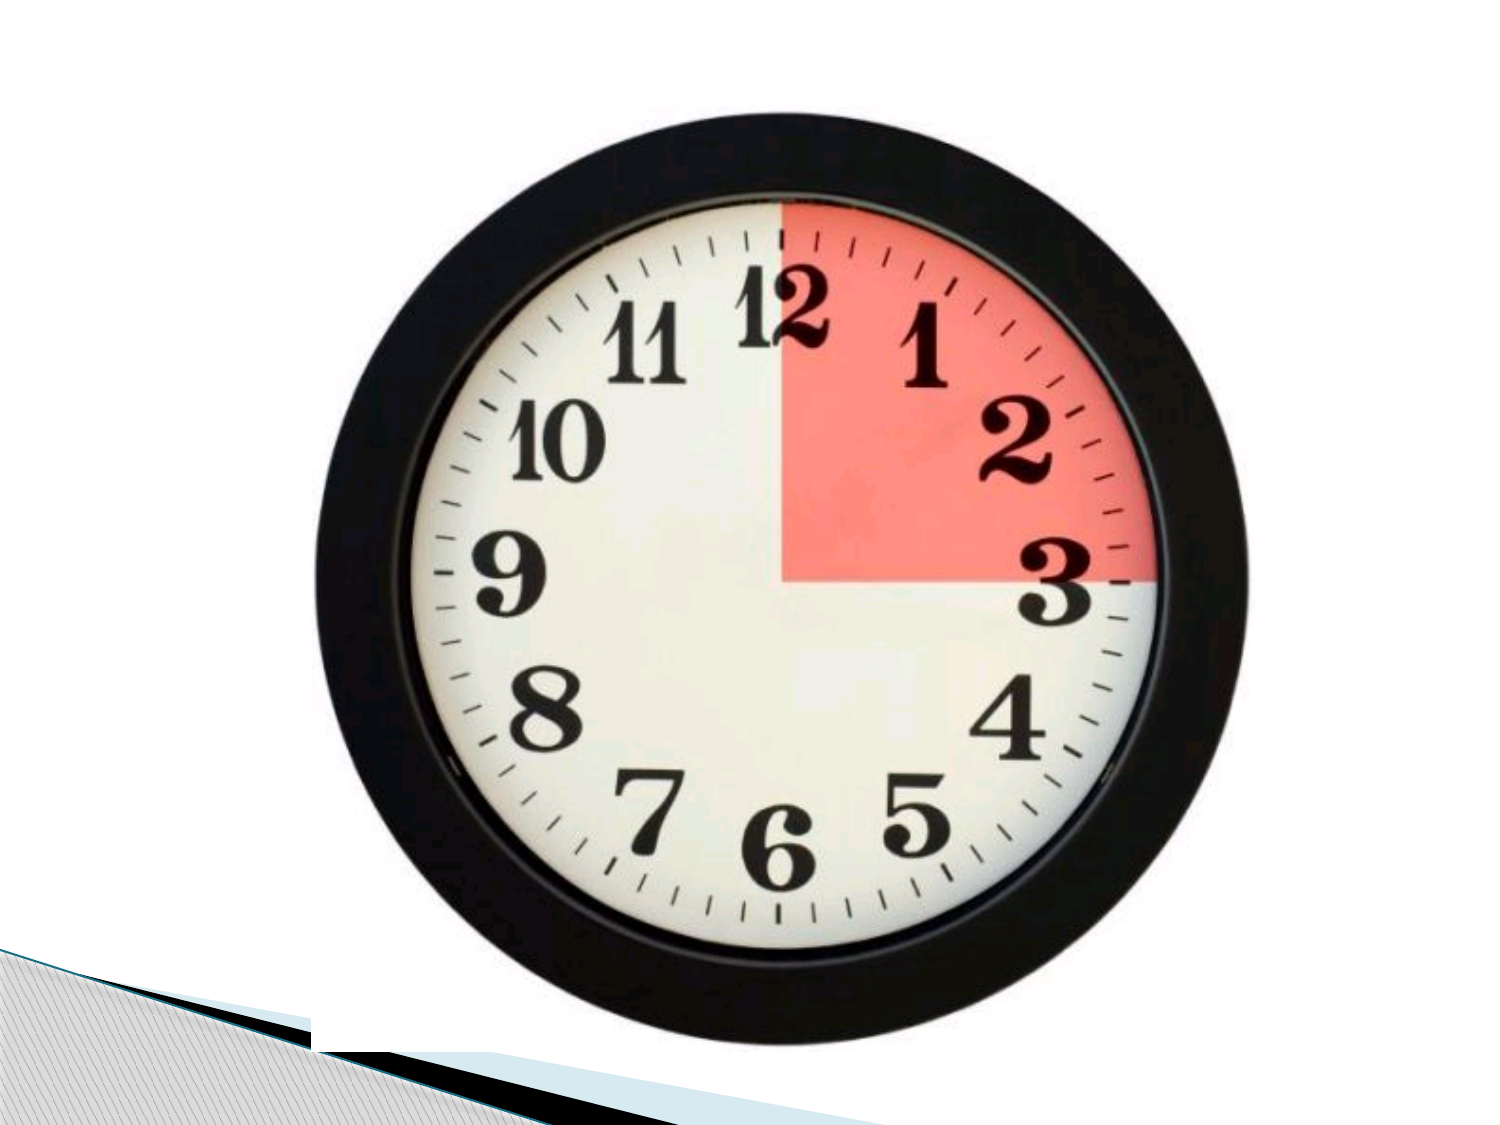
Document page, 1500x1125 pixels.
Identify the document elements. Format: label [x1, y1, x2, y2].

list [311, 106, 1255, 1052]
